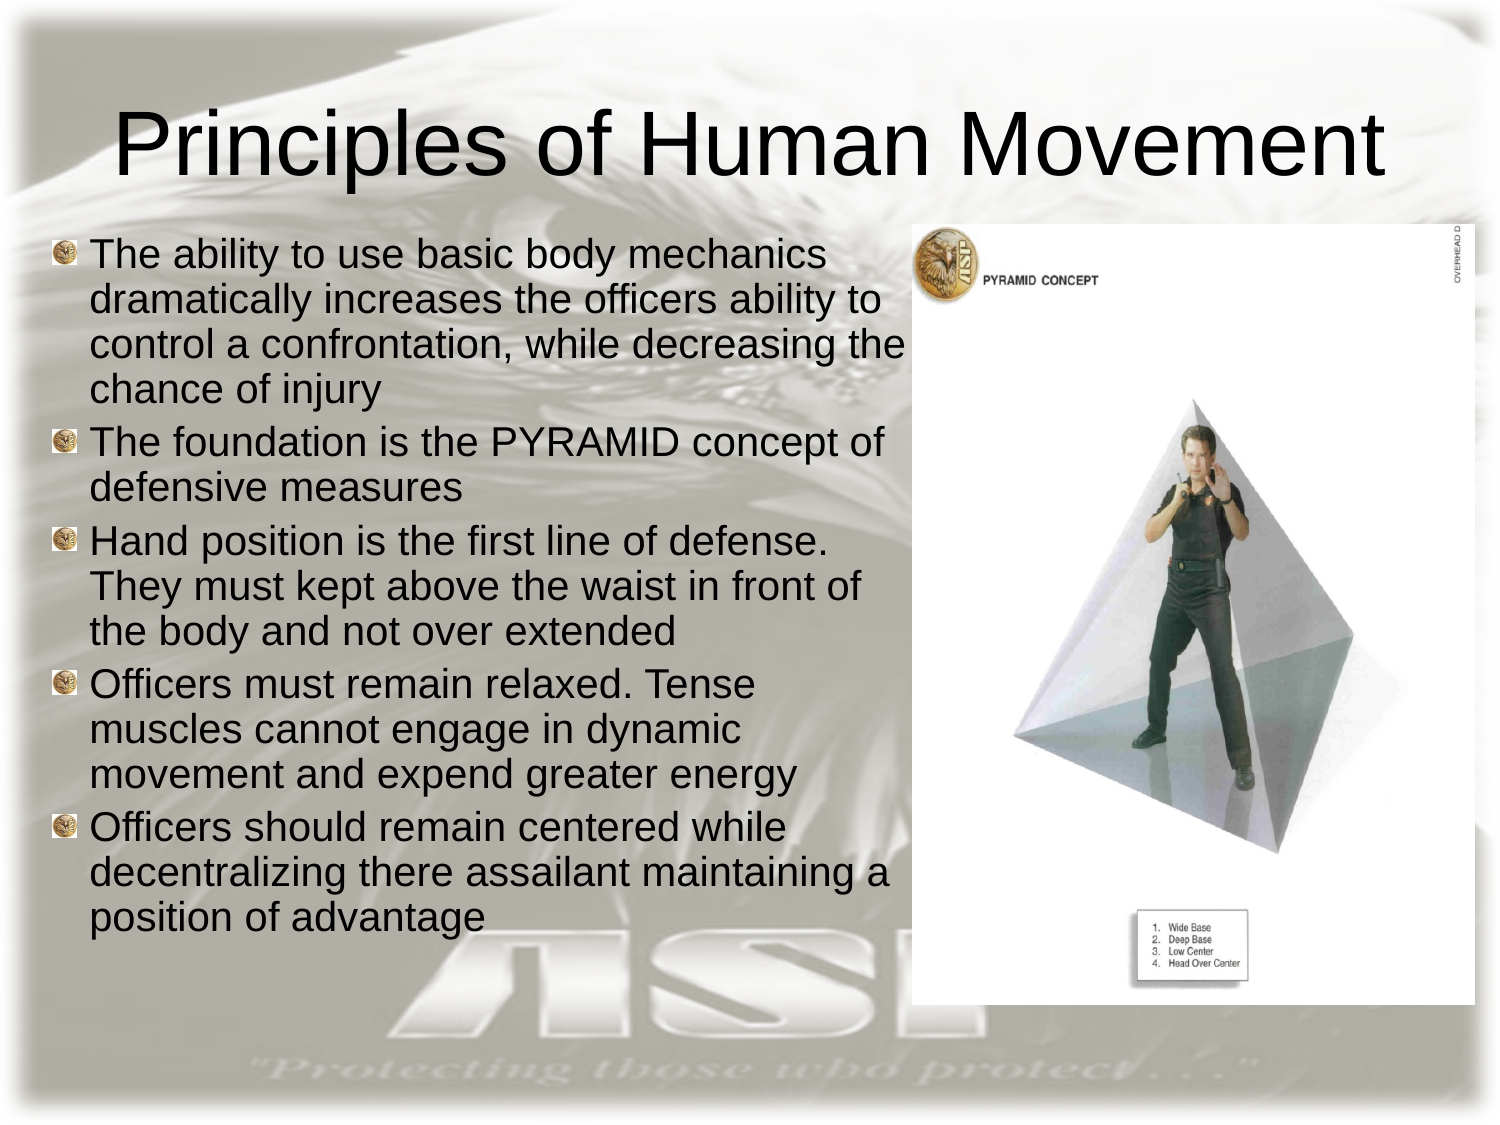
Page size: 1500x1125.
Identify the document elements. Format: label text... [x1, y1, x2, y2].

picture [52, 429, 77, 453]
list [912, 224, 1476, 1006]
list The ability to use basic body mechanics dramatically increases the officers ability to control a confrontation, while decreasing the chance of injury The foundation is the PYRAMID concept of defensive measures Hand position is the first line of defense. They must kept above the waist in front of the body and not over extended Officers must remain relaxed. Tense muscles cannot engage in dynamic movement and expend greater energy Officers should remain centered while decentralizing there assailant maintaining a position of advantage [37, 224, 925, 1088]
title Principles of Human Movement [75, 45, 1425, 224]
picture [52, 240, 77, 265]
picture [52, 814, 77, 838]
picture [52, 527, 77, 551]
picture [52, 670, 77, 695]
